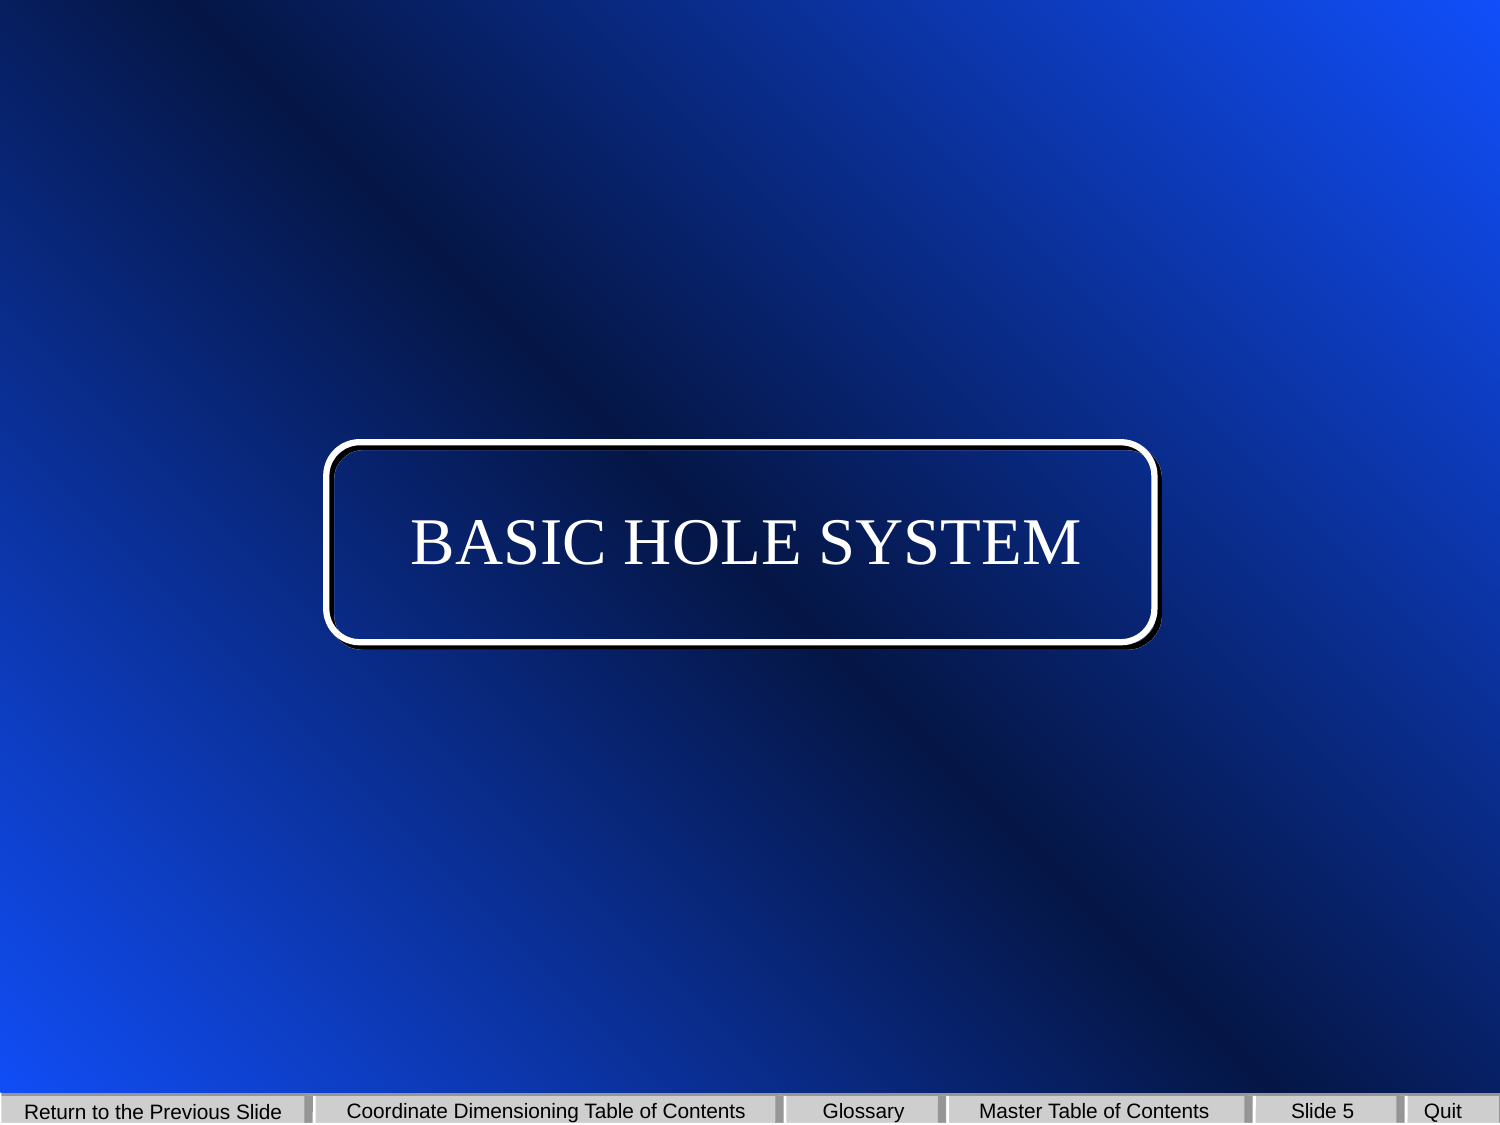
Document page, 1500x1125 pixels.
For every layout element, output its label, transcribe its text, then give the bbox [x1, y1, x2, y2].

text_box [326, 442, 1155, 643]
title BASIC HOLE SYSTEM [1132, 443, 1385, 632]
title BASIC HOLE SYSTEM [108, 443, 348, 632]
